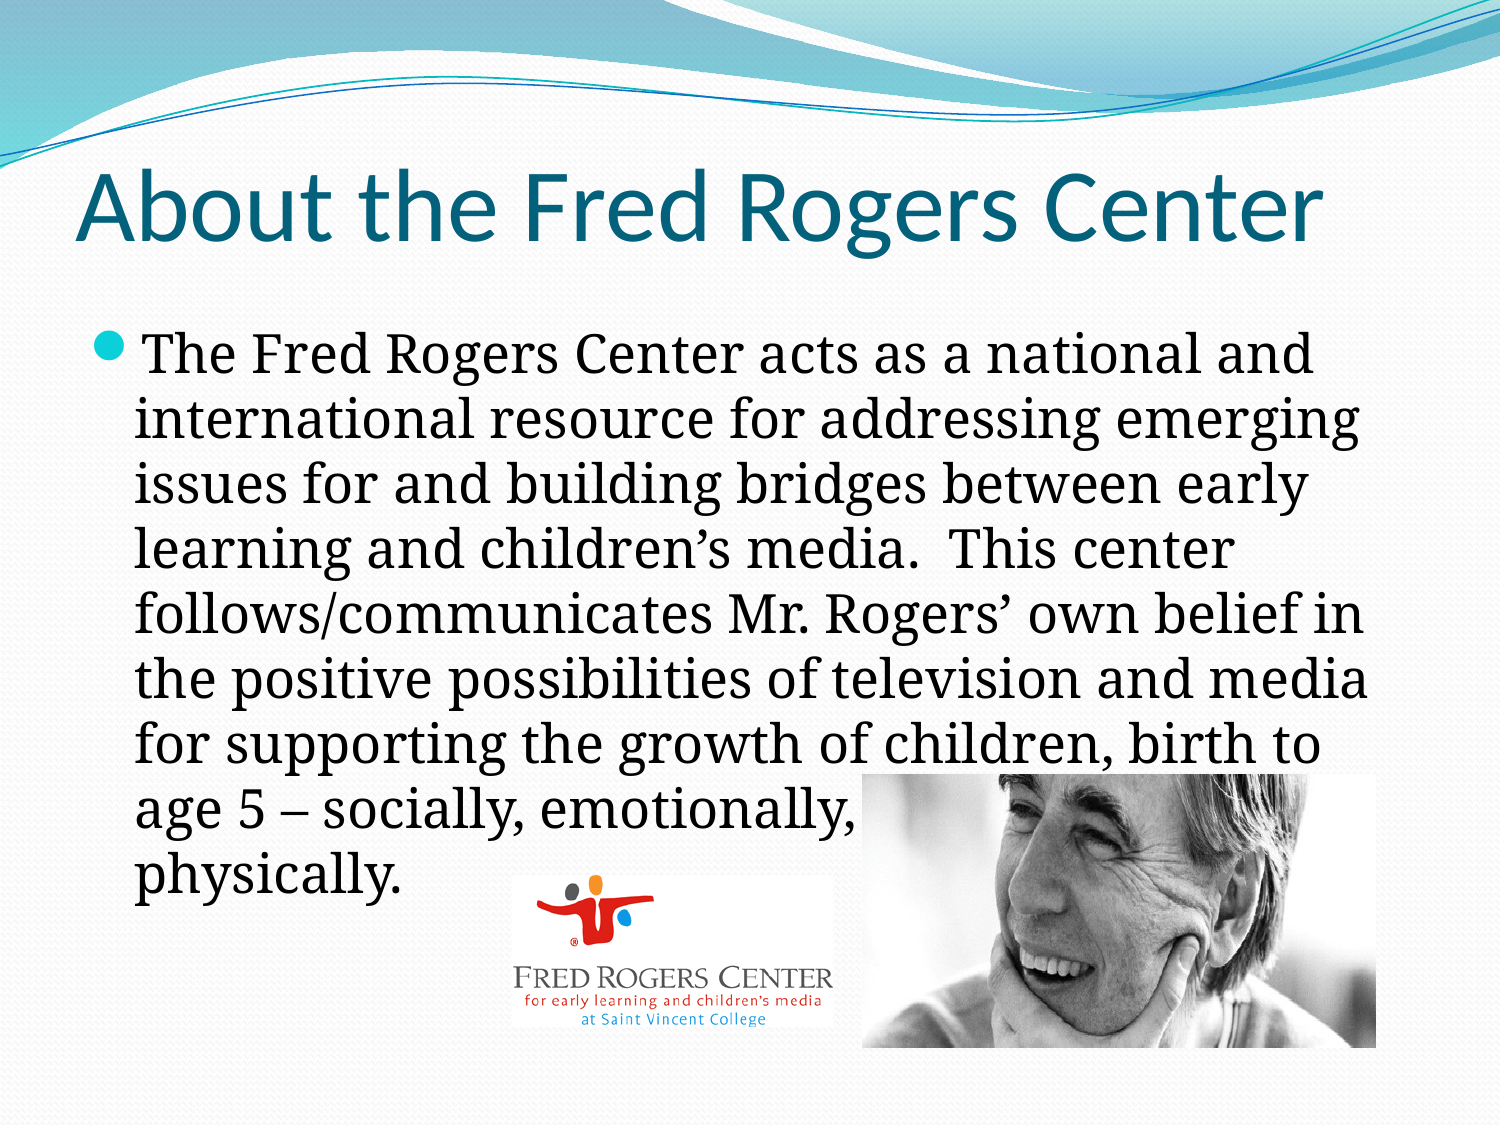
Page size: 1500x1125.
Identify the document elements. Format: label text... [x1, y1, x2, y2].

title About the Fred Rogers Center [75, 112, 1425, 263]
picture [862, 774, 1376, 1048]
picture [512, 875, 833, 1027]
list The Fred Rogers Center acts as a national and international resource for addressing emerging issues for and building bridges between early learning and children’s media. This center follows/communicates Mr. Rogers’ own belief in the positive possibilities of television and media for supporting the growth of children, birth to age 5 – socially, emotionally, cognitively, and physically. [75, 312, 1425, 1038]
